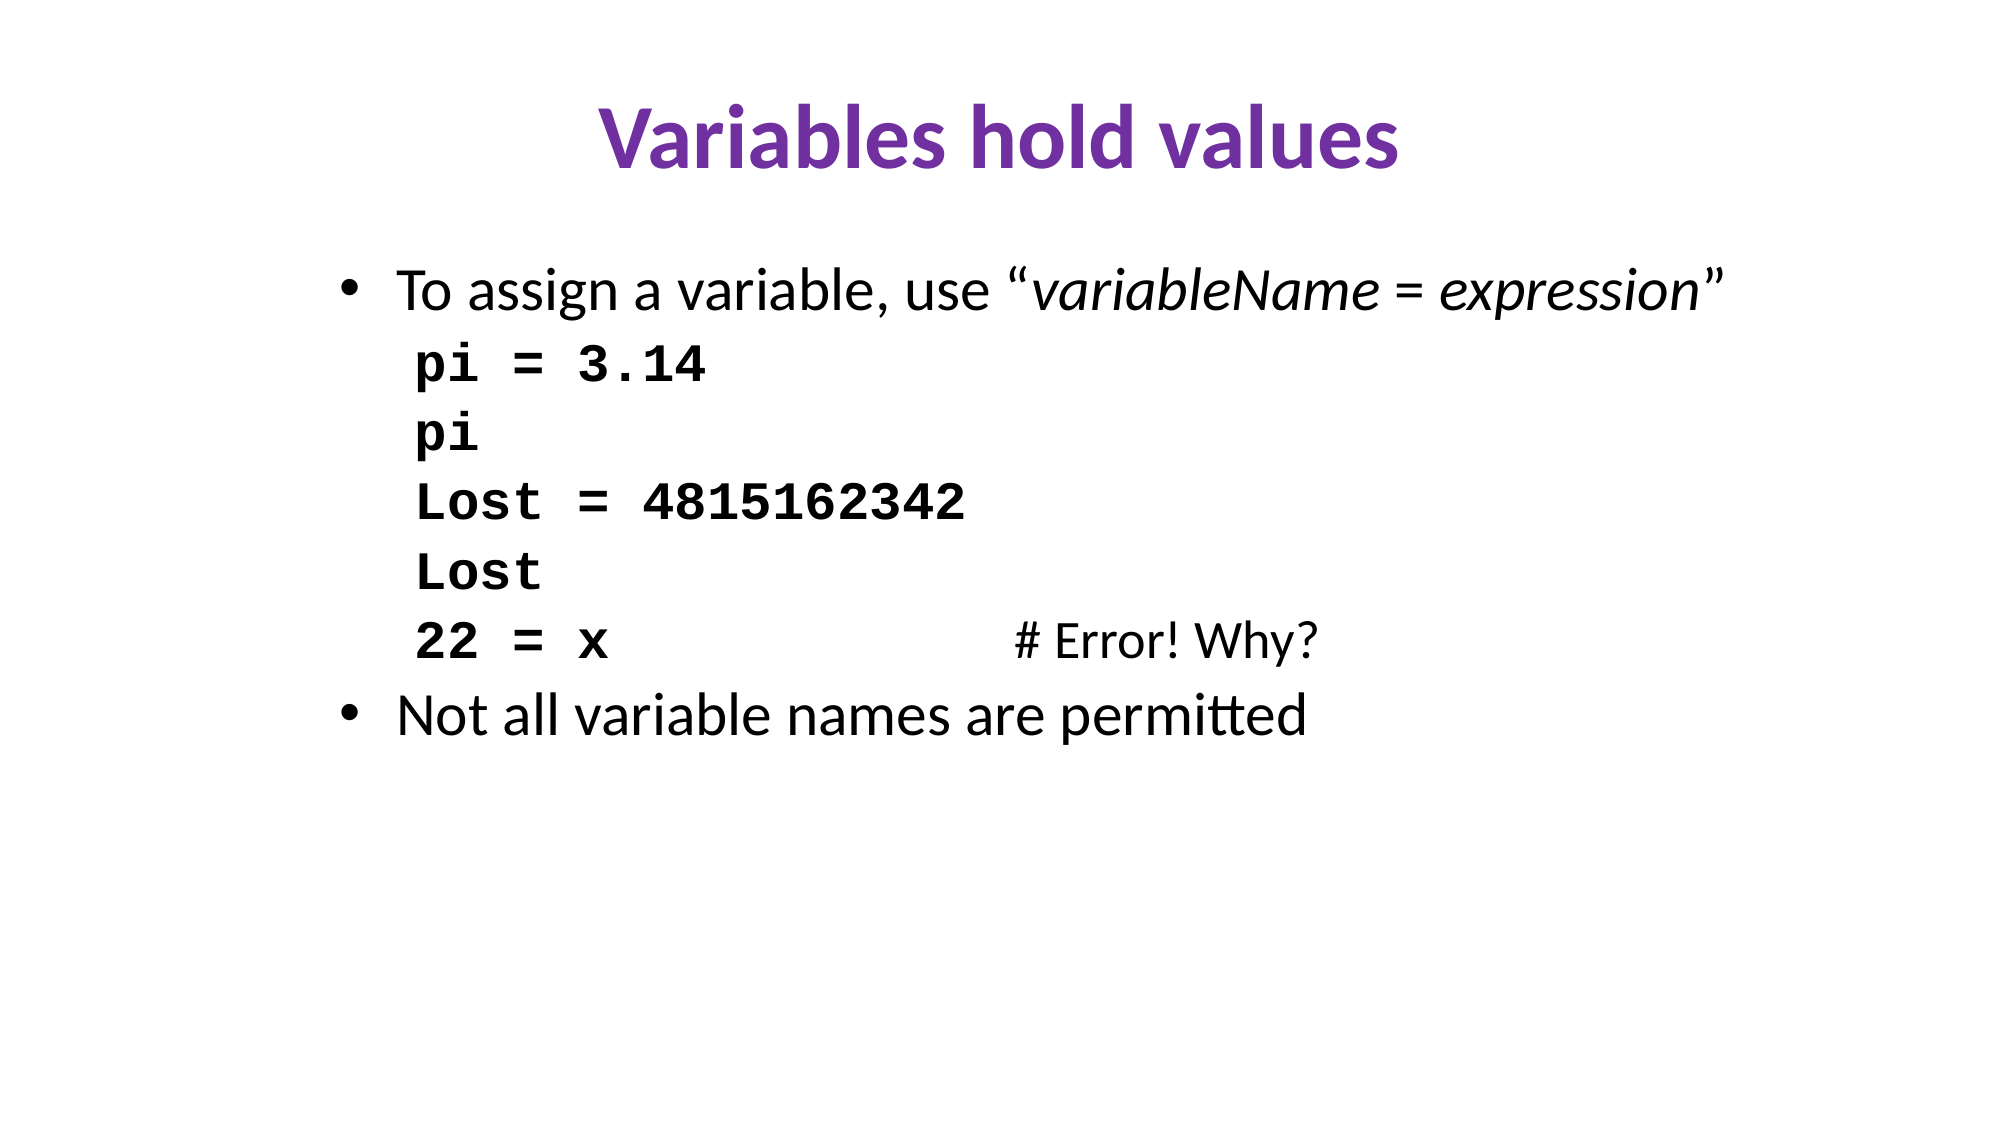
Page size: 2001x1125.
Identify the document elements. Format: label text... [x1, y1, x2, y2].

title Variables hold values [324, 45, 1675, 233]
list To assign a variable, use “variableName = expression” pi = 3.14 pi Lost = 4815162342 Lost 22 = x # Error! Why? Not all variable names are permitted [324, 249, 1789, 1100]
